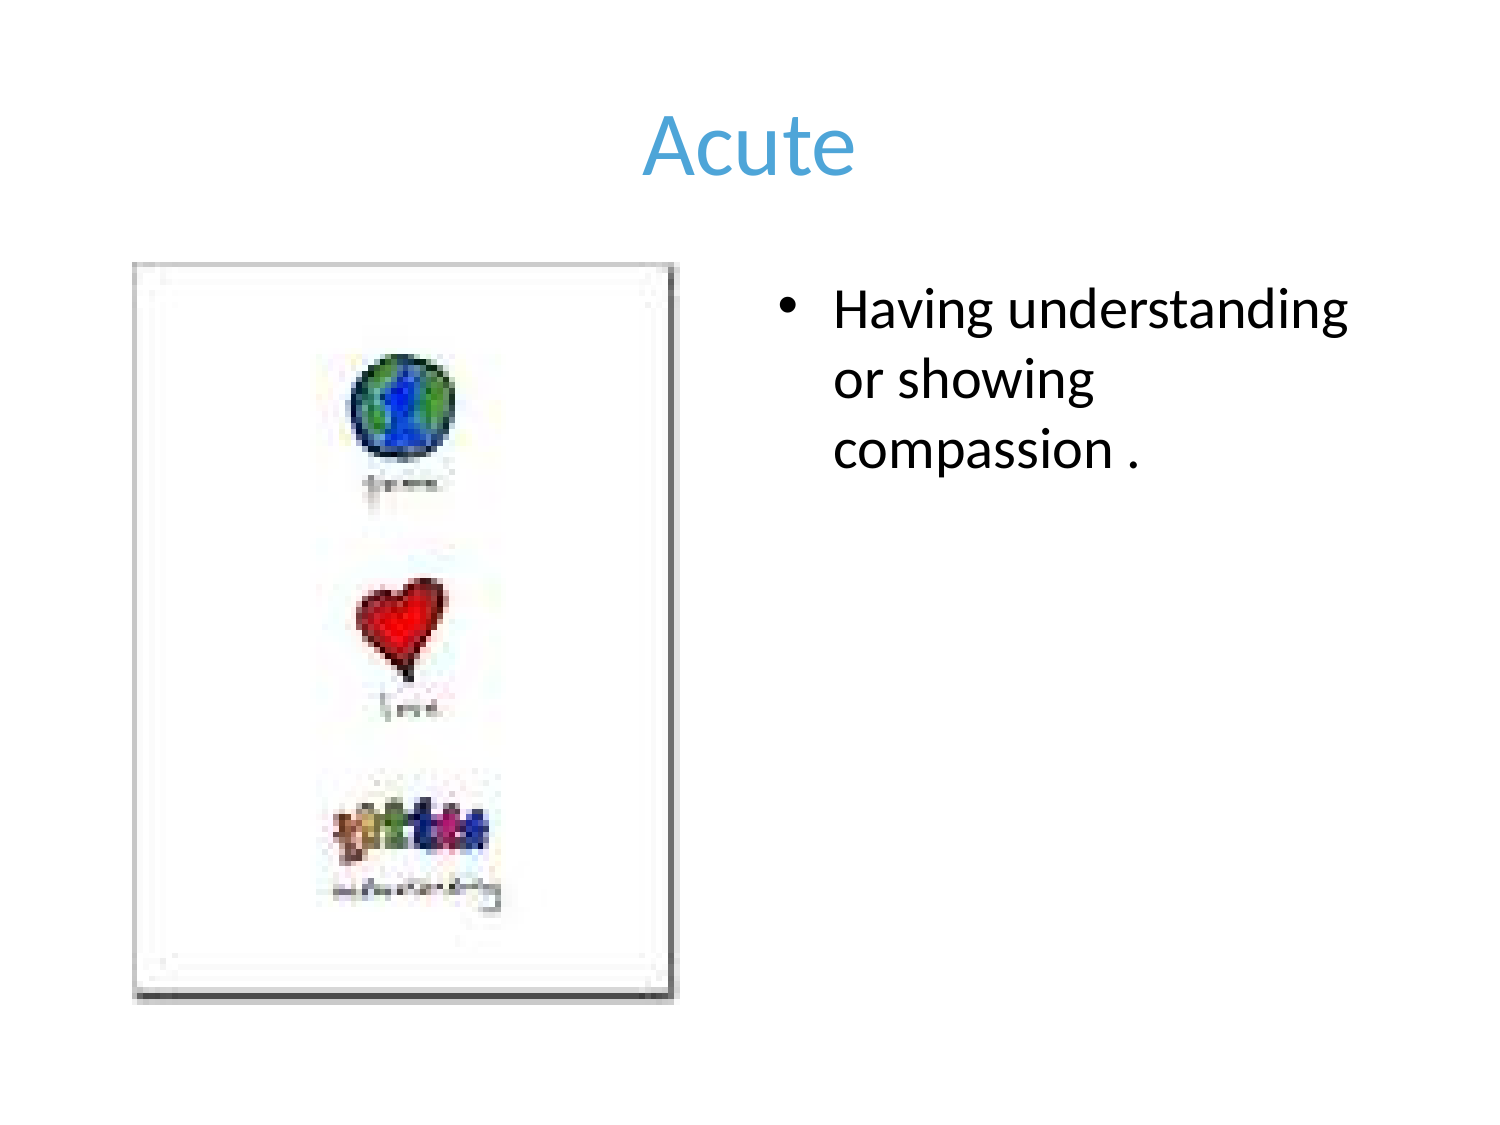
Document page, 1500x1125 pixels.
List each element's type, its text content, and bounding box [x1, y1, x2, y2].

title Acute [75, 45, 1425, 233]
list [74, 262, 738, 1006]
list Having understanding or showing compassion . [762, 262, 1425, 1005]
